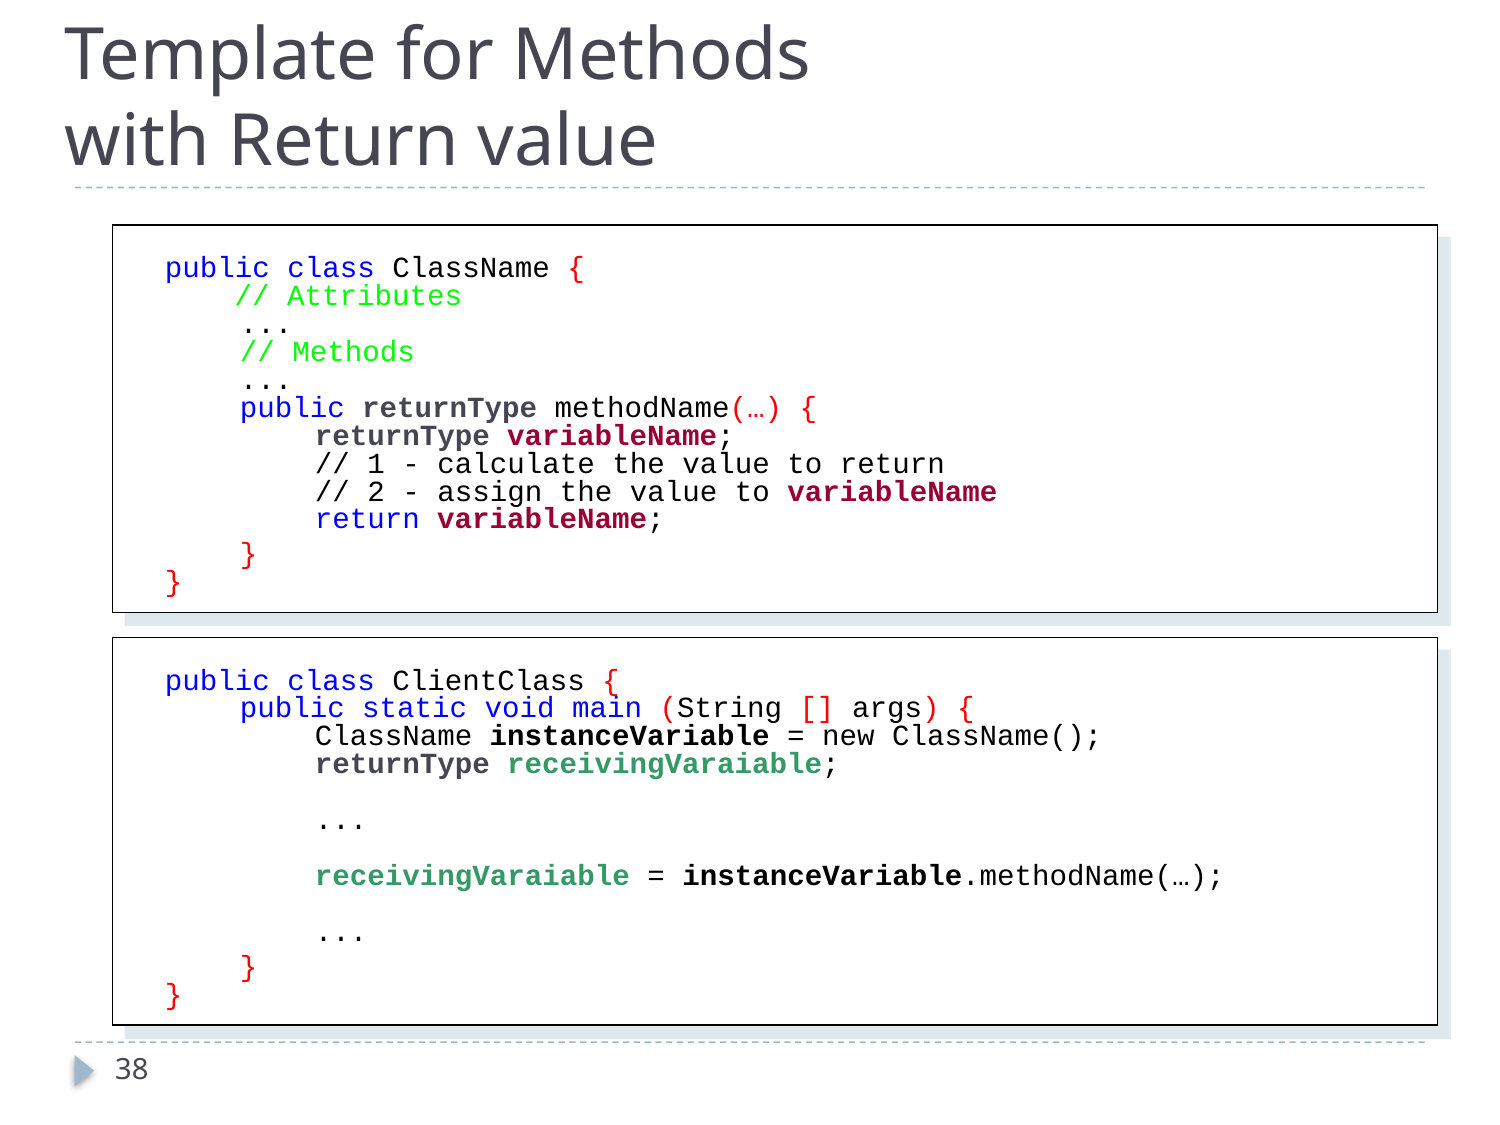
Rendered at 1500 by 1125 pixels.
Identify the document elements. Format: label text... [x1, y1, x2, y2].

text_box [112, 637, 1438, 1046]
title Template for Methods with Return value [50, 0, 1500, 188]
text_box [112, 224, 1438, 633]
slide_number 38 [100, 1042, 426, 1103]
